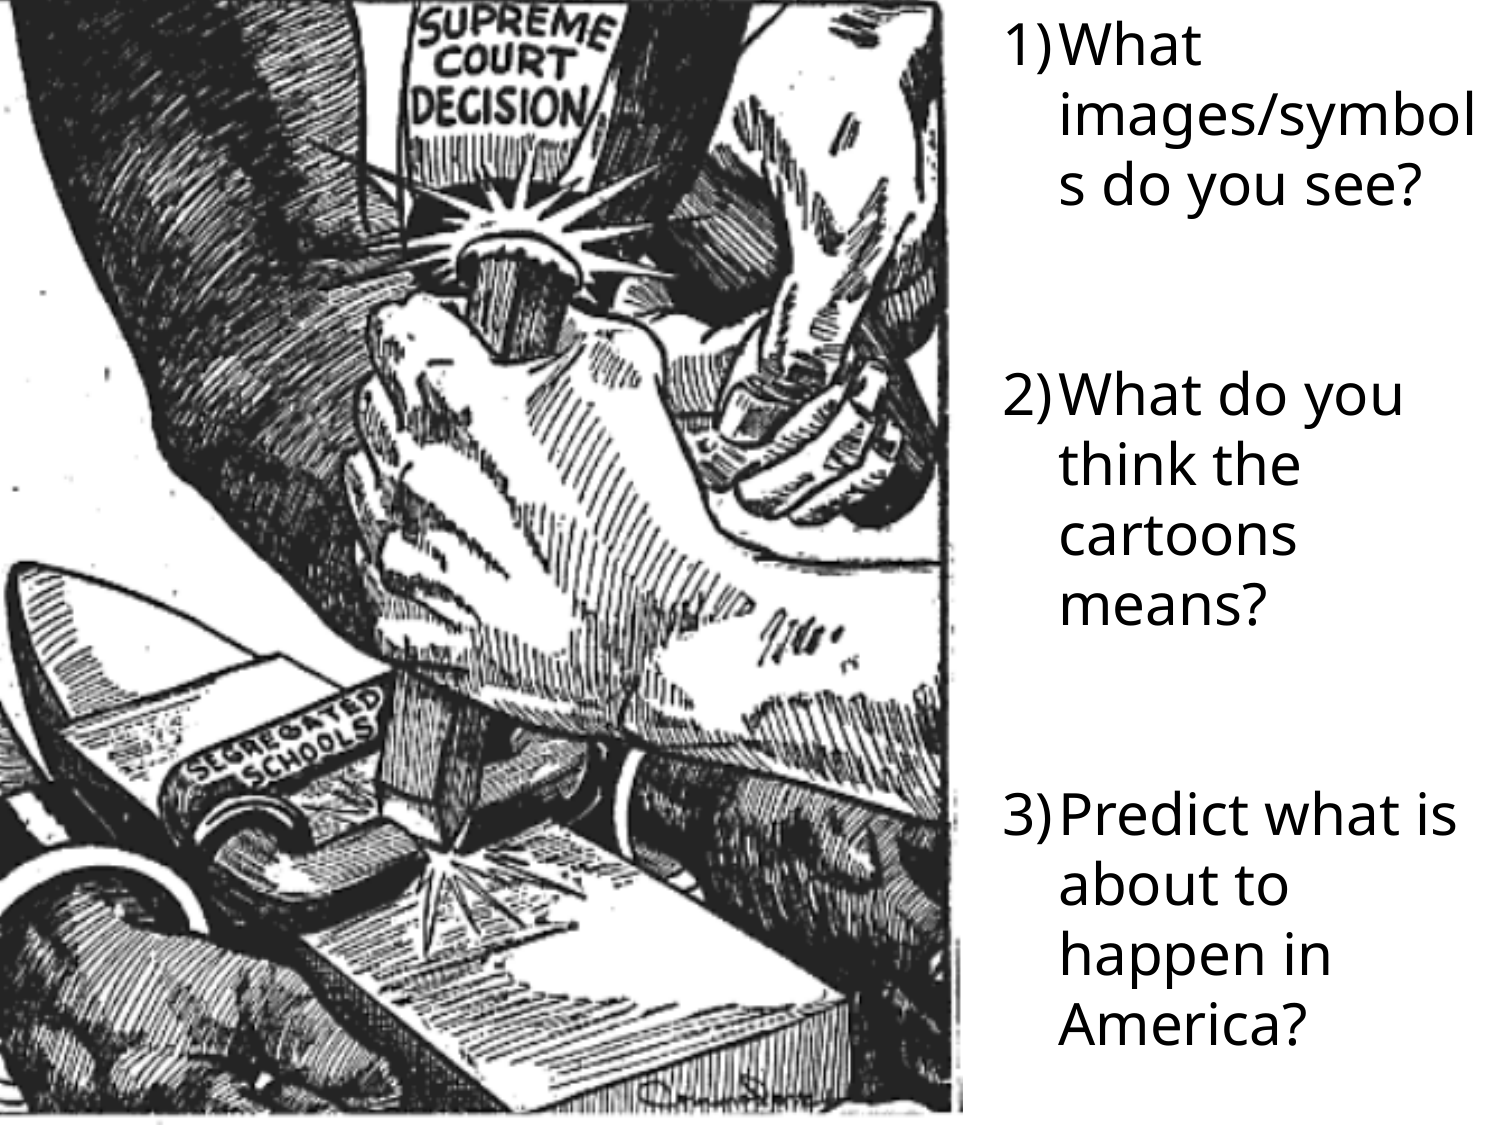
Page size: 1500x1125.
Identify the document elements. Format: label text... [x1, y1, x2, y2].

picture [0, 0, 963, 1125]
text_box What images/symbols do you see? What do you think the cartoons means? Predict what is about to happen in America? [987, 0, 1500, 1065]
